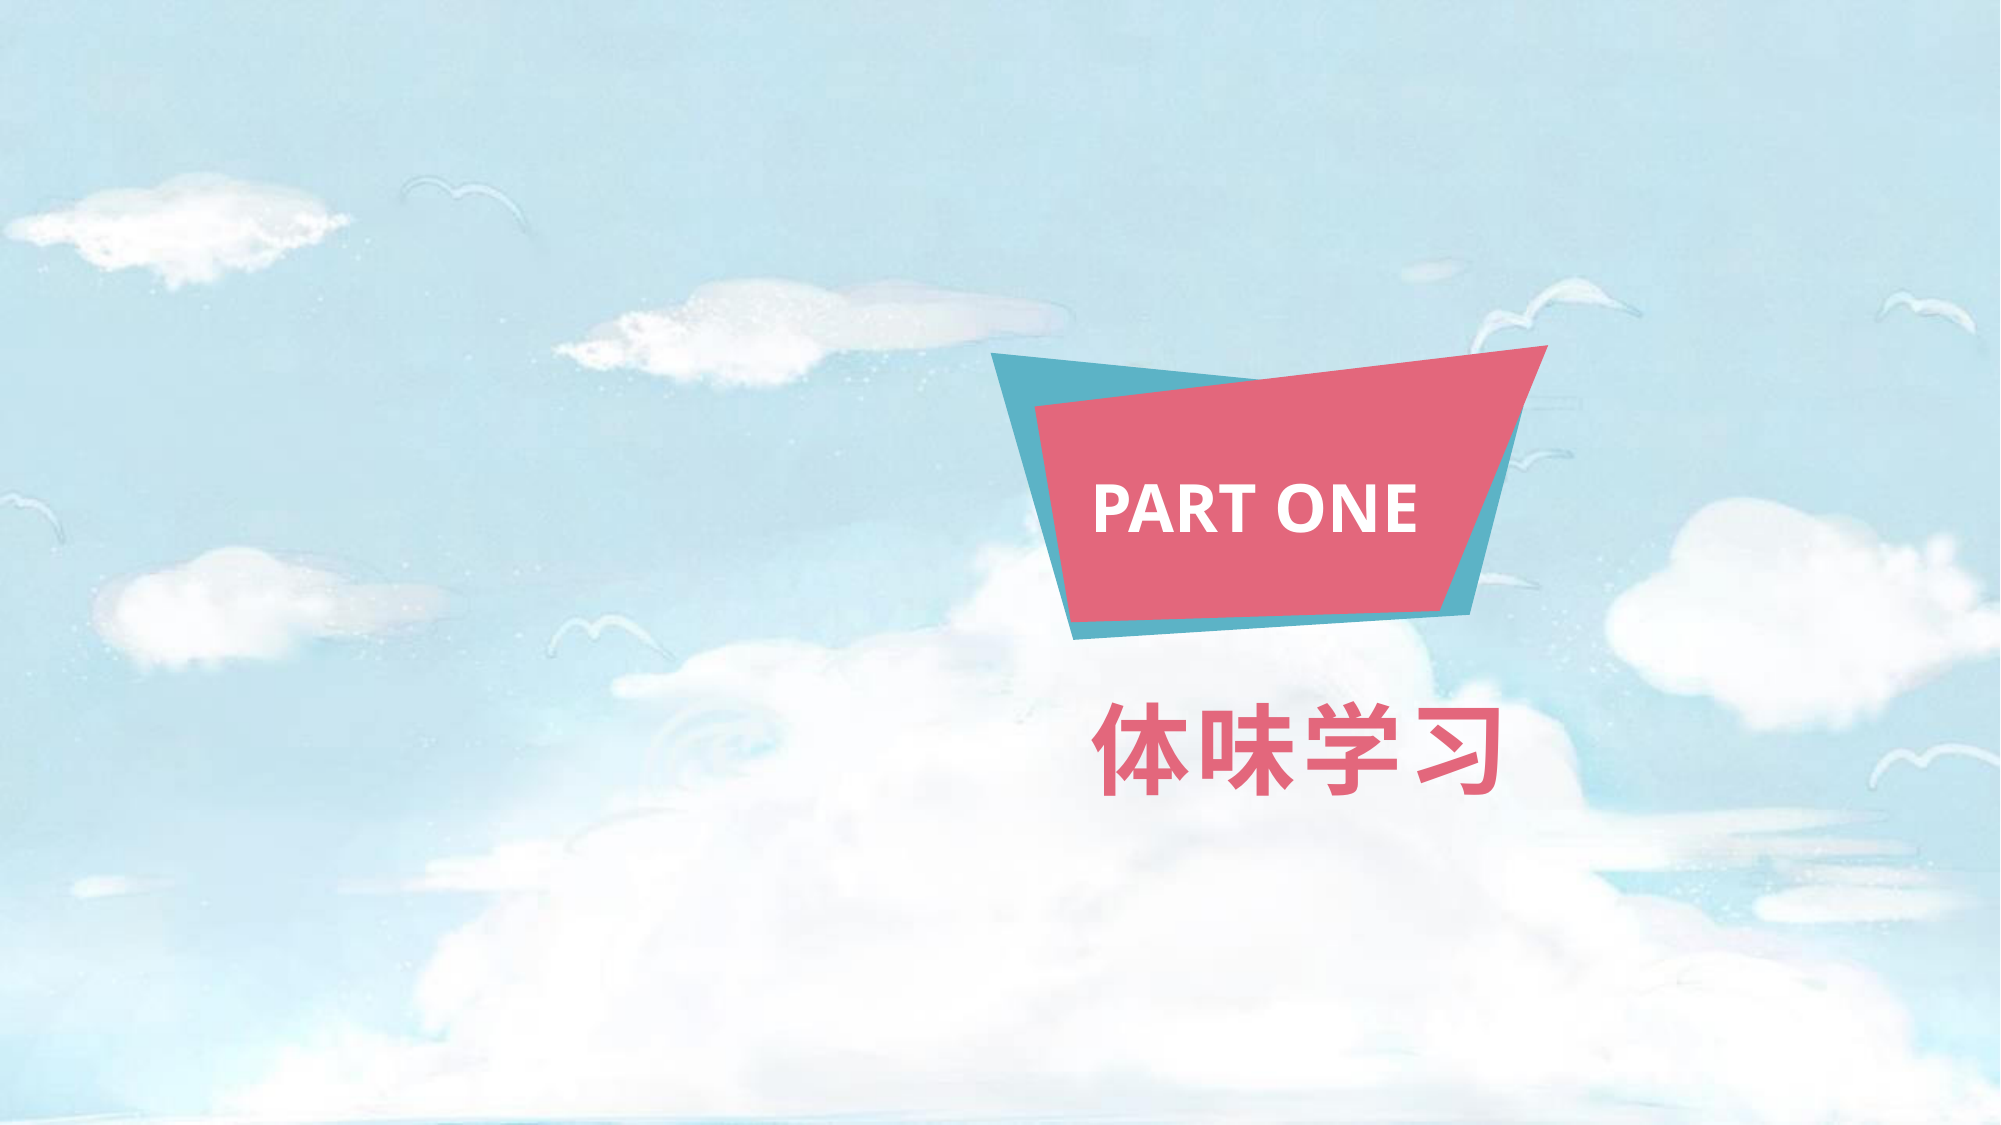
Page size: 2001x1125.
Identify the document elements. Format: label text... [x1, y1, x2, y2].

picture [0, 0, 2001, 1125]
text_box 体味学习 [1075, 688, 1968, 807]
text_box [990, 345, 1549, 640]
